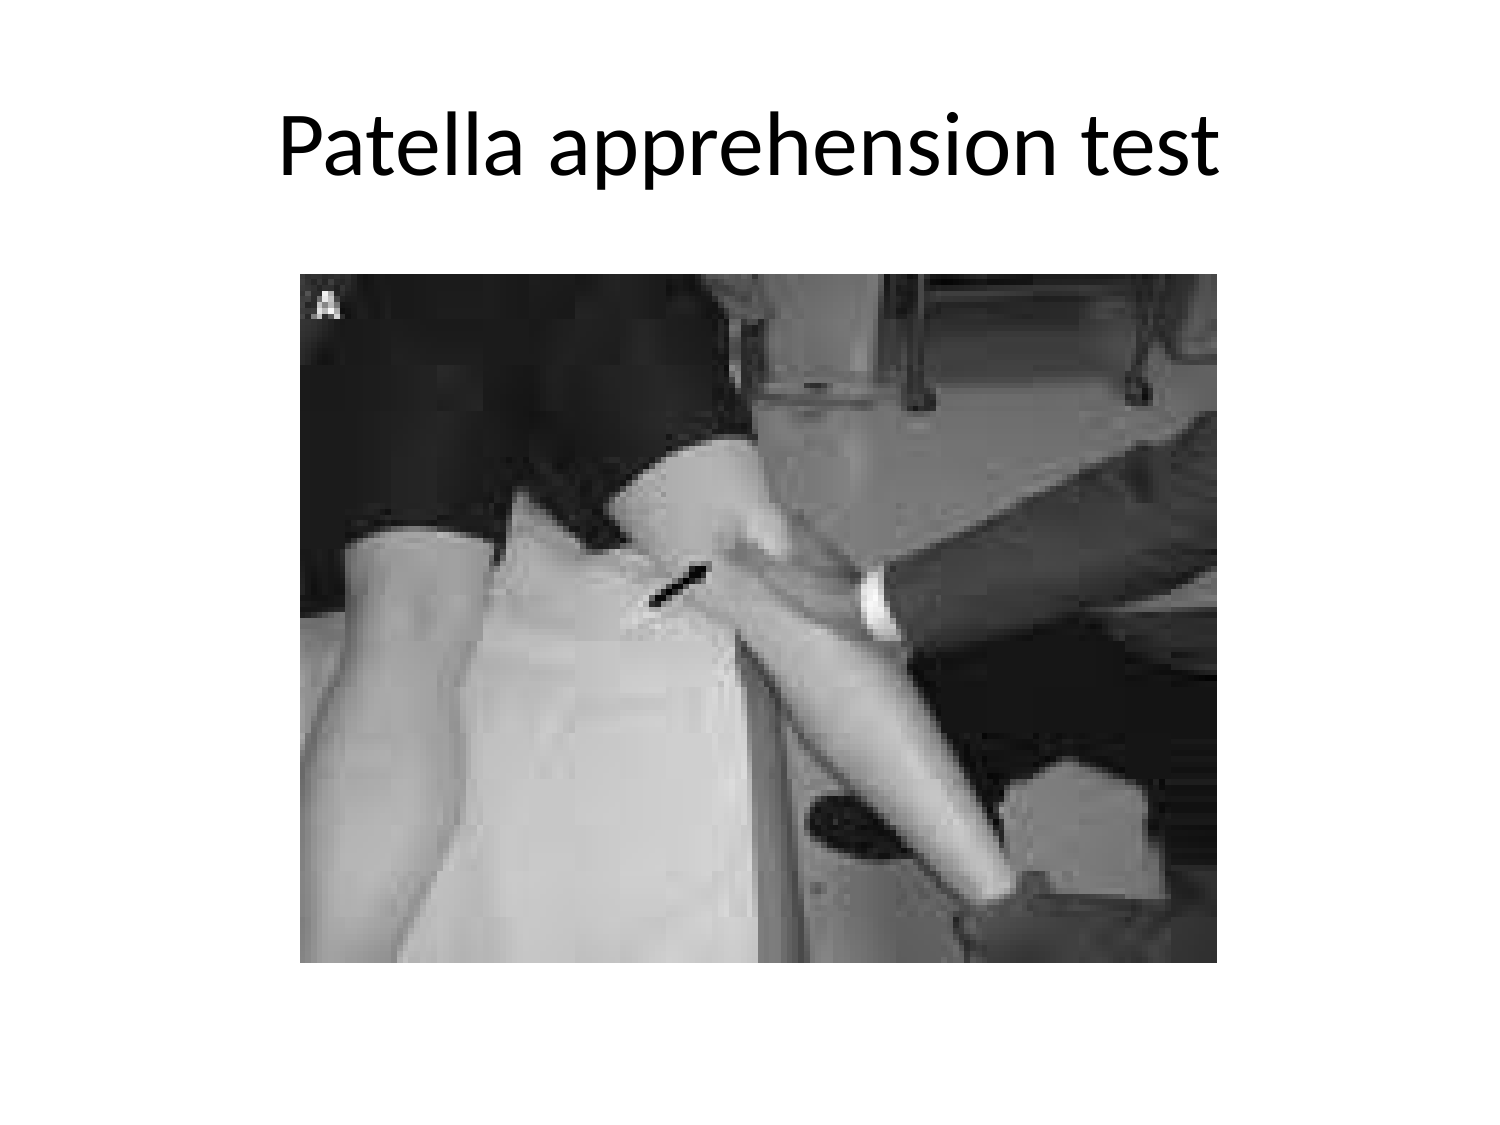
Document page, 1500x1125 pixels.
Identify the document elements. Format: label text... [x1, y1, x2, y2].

picture [299, 274, 1217, 963]
title Patella apprehension test [75, 45, 1425, 233]
